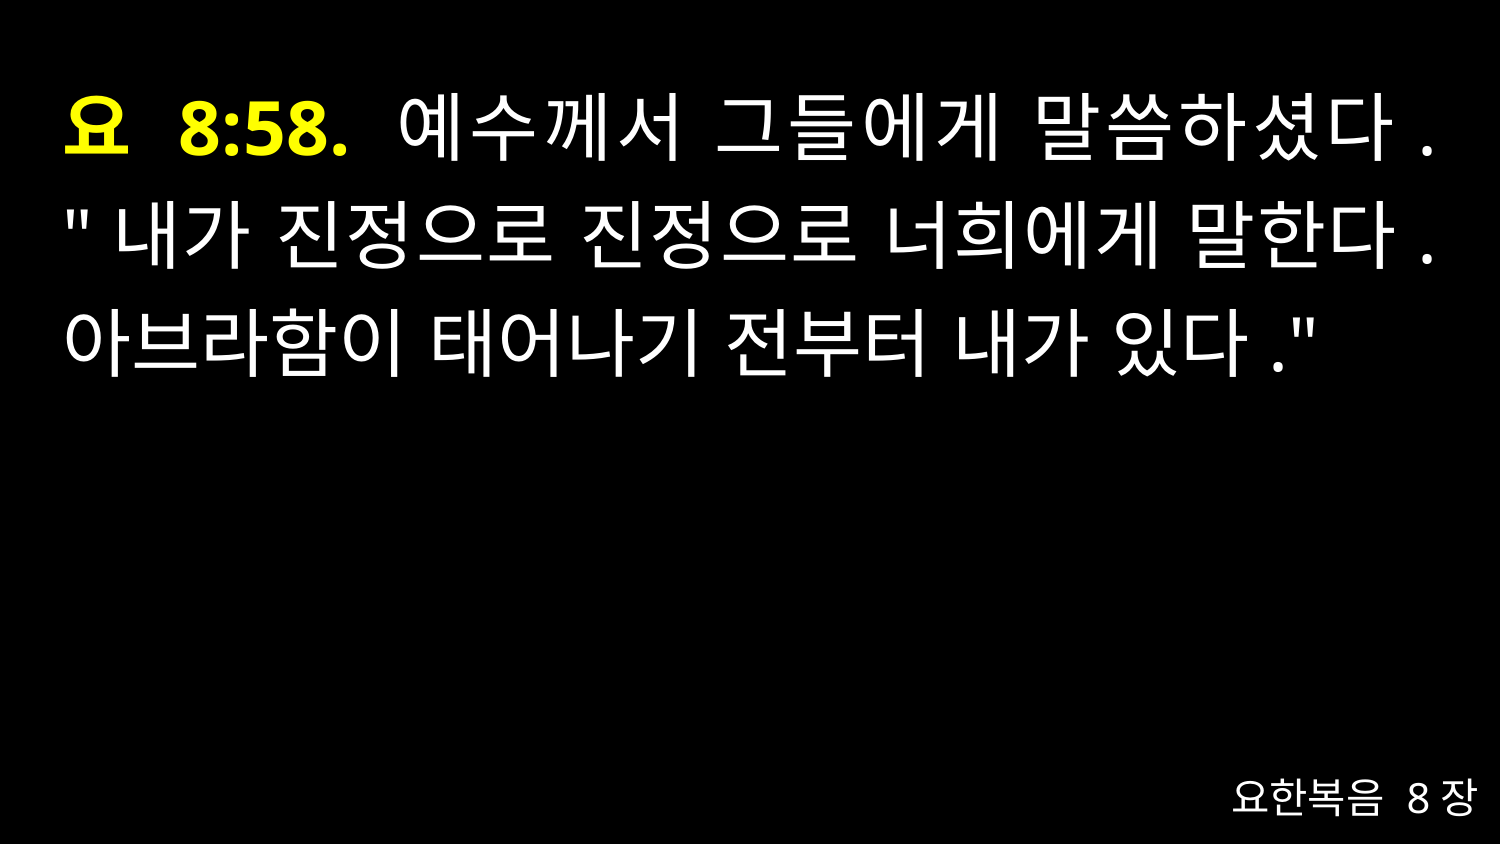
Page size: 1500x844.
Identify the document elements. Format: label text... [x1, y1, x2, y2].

title 요 8:58. 예수께서 그들에게 말씀하셨다. "내가 진정으로 진정으로 너희에게 말한다. 아브라함이 태어나기 전부터 내가 있다." [0, 0, 1500, 844]
subtitle 요한복음 8장 [916, 770, 1500, 844]
